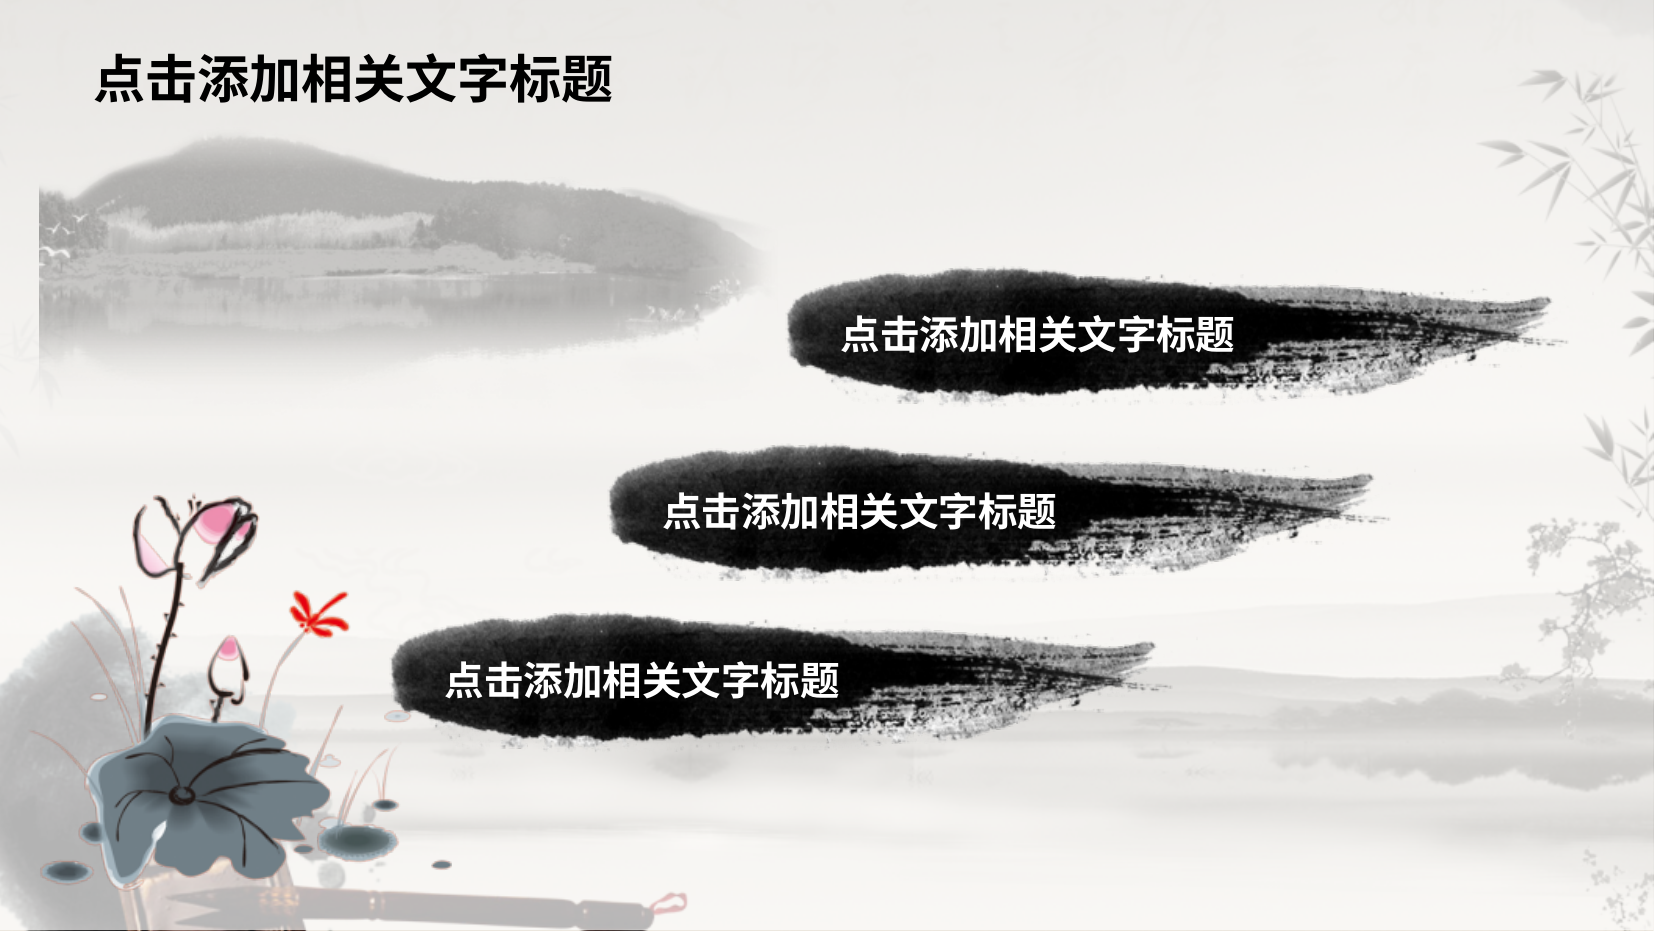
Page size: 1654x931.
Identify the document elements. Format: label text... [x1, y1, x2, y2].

text_box 点击添加相关文字标题 [81, 40, 749, 78]
picture [2, 78, 1594, 931]
